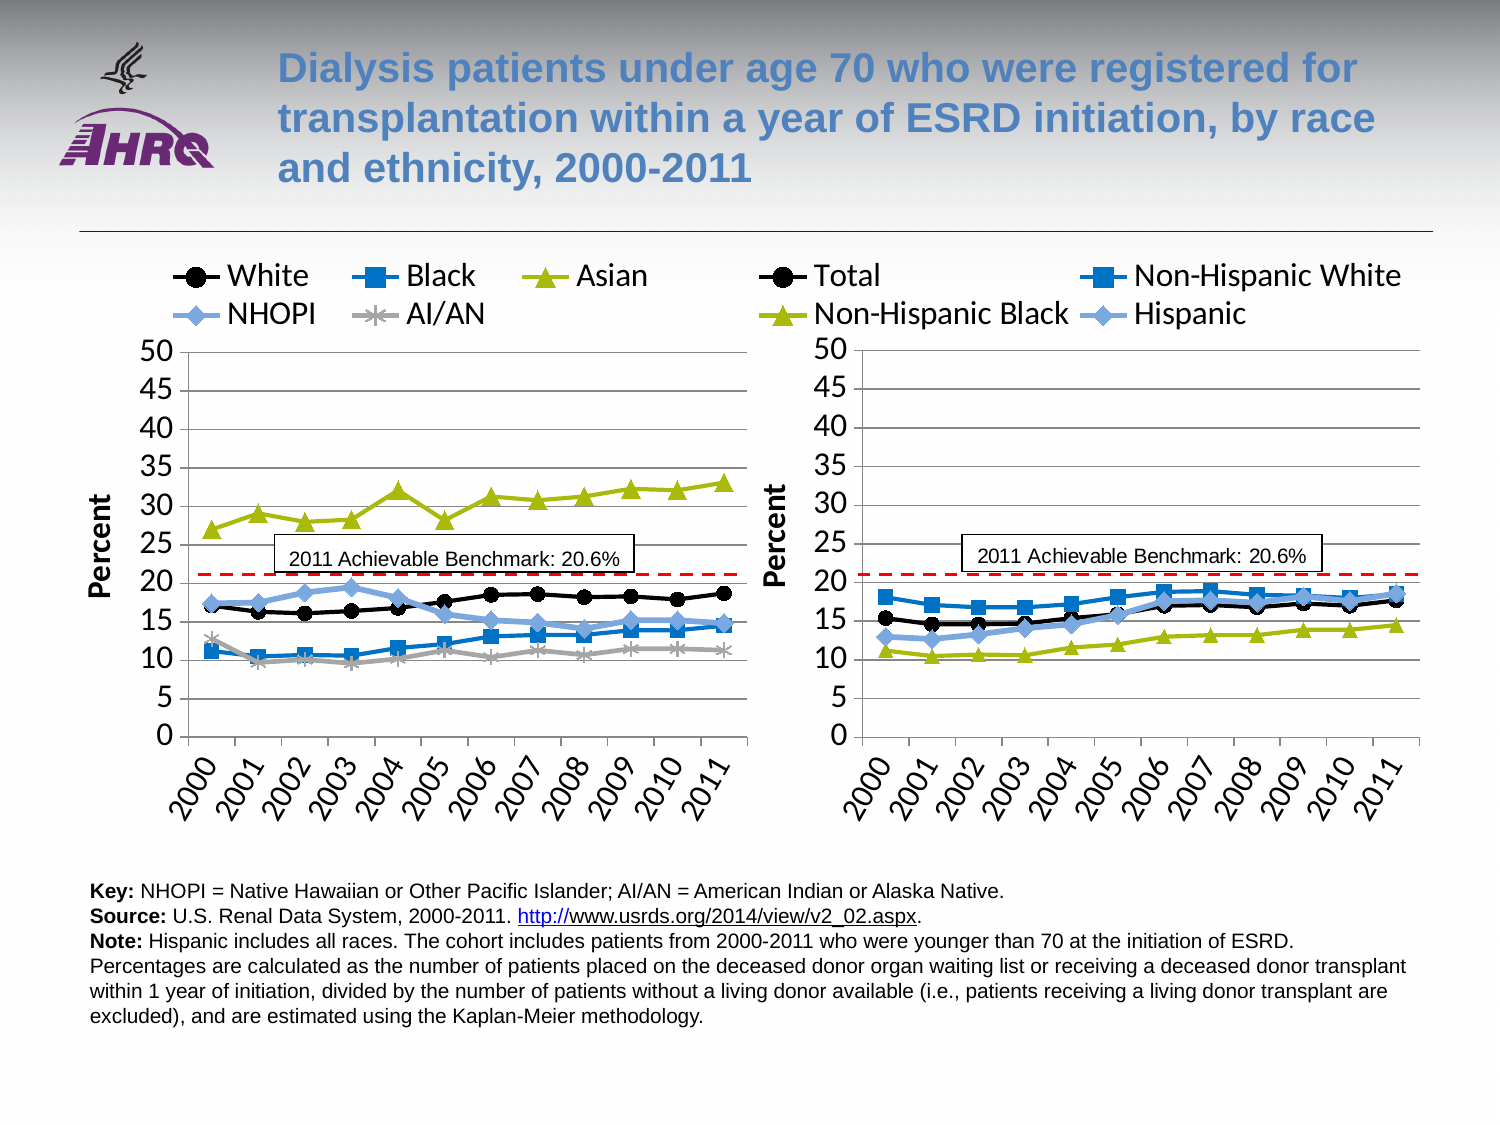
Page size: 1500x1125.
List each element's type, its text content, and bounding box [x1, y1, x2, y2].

chart [74, 254, 1426, 856]
title Dialysis patients under age 70 who were registered for transplantation within a year of ESRD initiation, by race and ethnicity, 2000-2011 [262, 45, 1425, 188]
text_box Key: NHOPI = Native Hawaiian or Other Pacific Islander; AI/AN = American Indian or Alaska Native. Source: U.S. Renal Data System, 2000-2011. http://www.usrds.org/2014/view/v2_02.aspx. Note: Hispanic includes all races. The cohort includes patients from 2000-2011 who were younger than 70 at the initiation of ESRD. Percentages are calculated as the number of patients placed on the deceased donor organ waiting list or receiving a deceased donor transplant within 1 year of initiation, divided by the number of patients without a living donor available (i.e., patients receiving a living donor transplant are excluded), and are estimated using the Kaplan-Meier methodology. [74, 870, 1425, 1060]
picture [0, 0, 1500, 1125]
